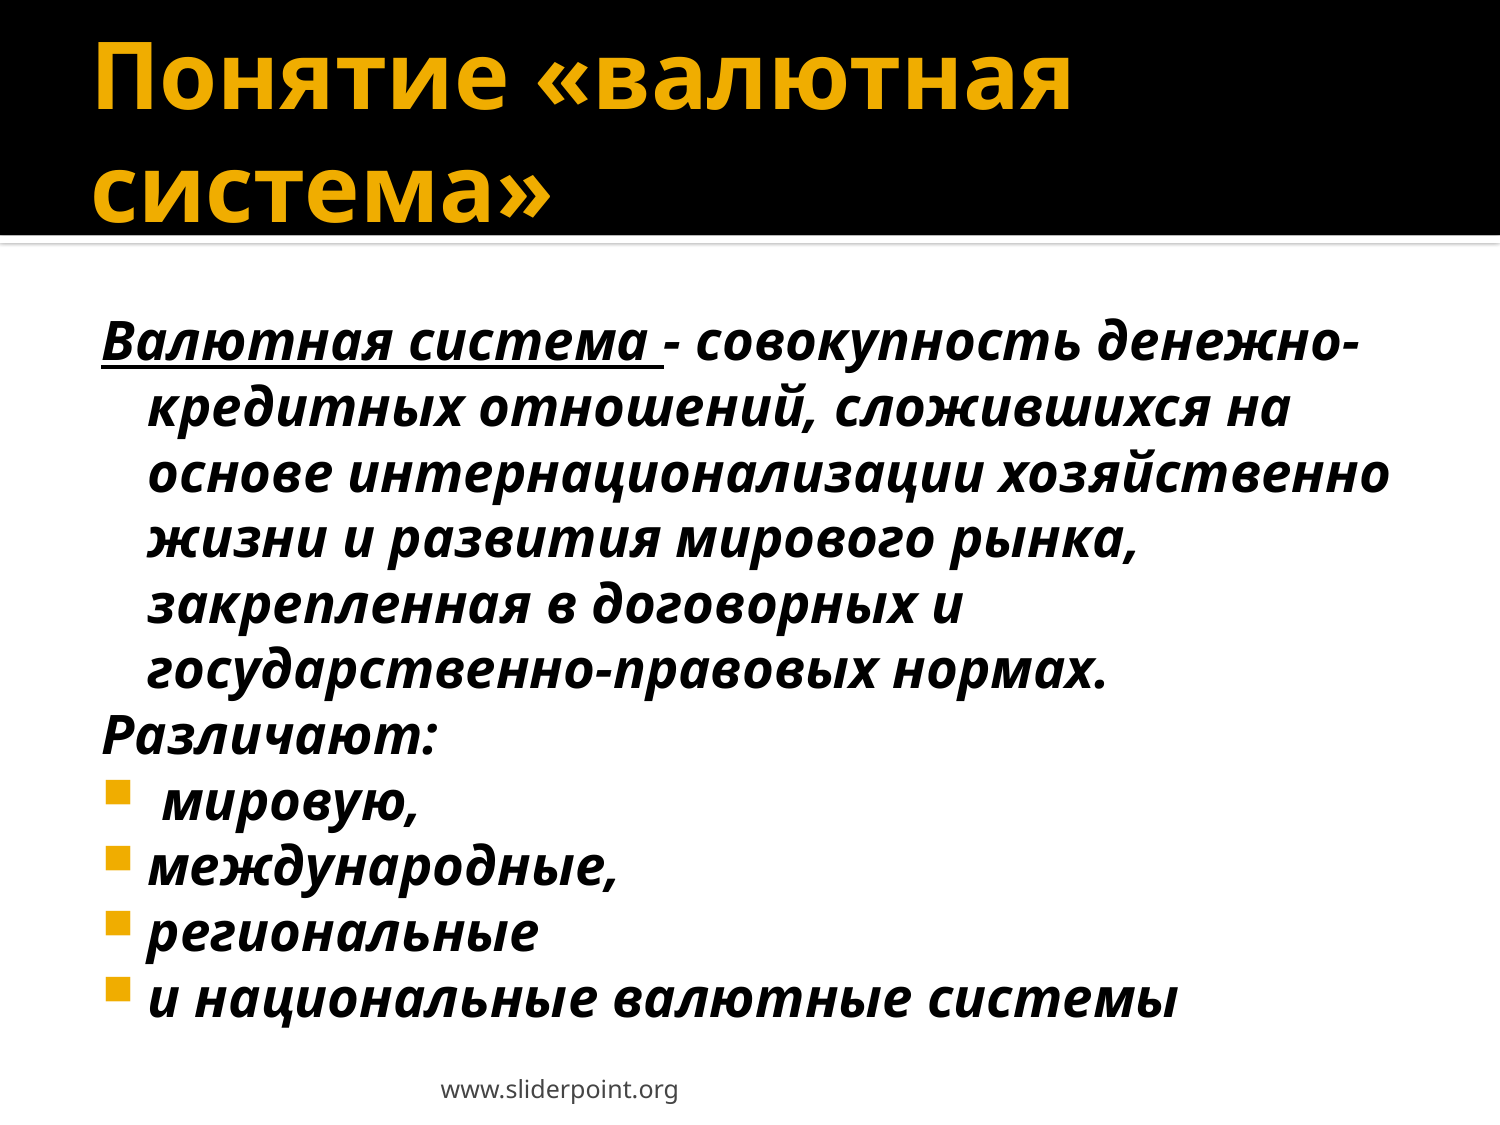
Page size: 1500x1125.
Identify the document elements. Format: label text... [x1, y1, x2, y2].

footer www.sliderpoint.org [433, 1062, 1337, 1108]
list Валютная система - совокупность денежно-кредитных отношений, сложившихся на основе интернационализации хозяйственно жизни и развития мирового рынка, закрепленная в договорных и государственно-правовых нормах. Различают: мировую, международные, региональные и национальные валютные системы [75, 291, 1425, 1050]
title Понятие «валютная система» [75, 25, 1425, 231]
